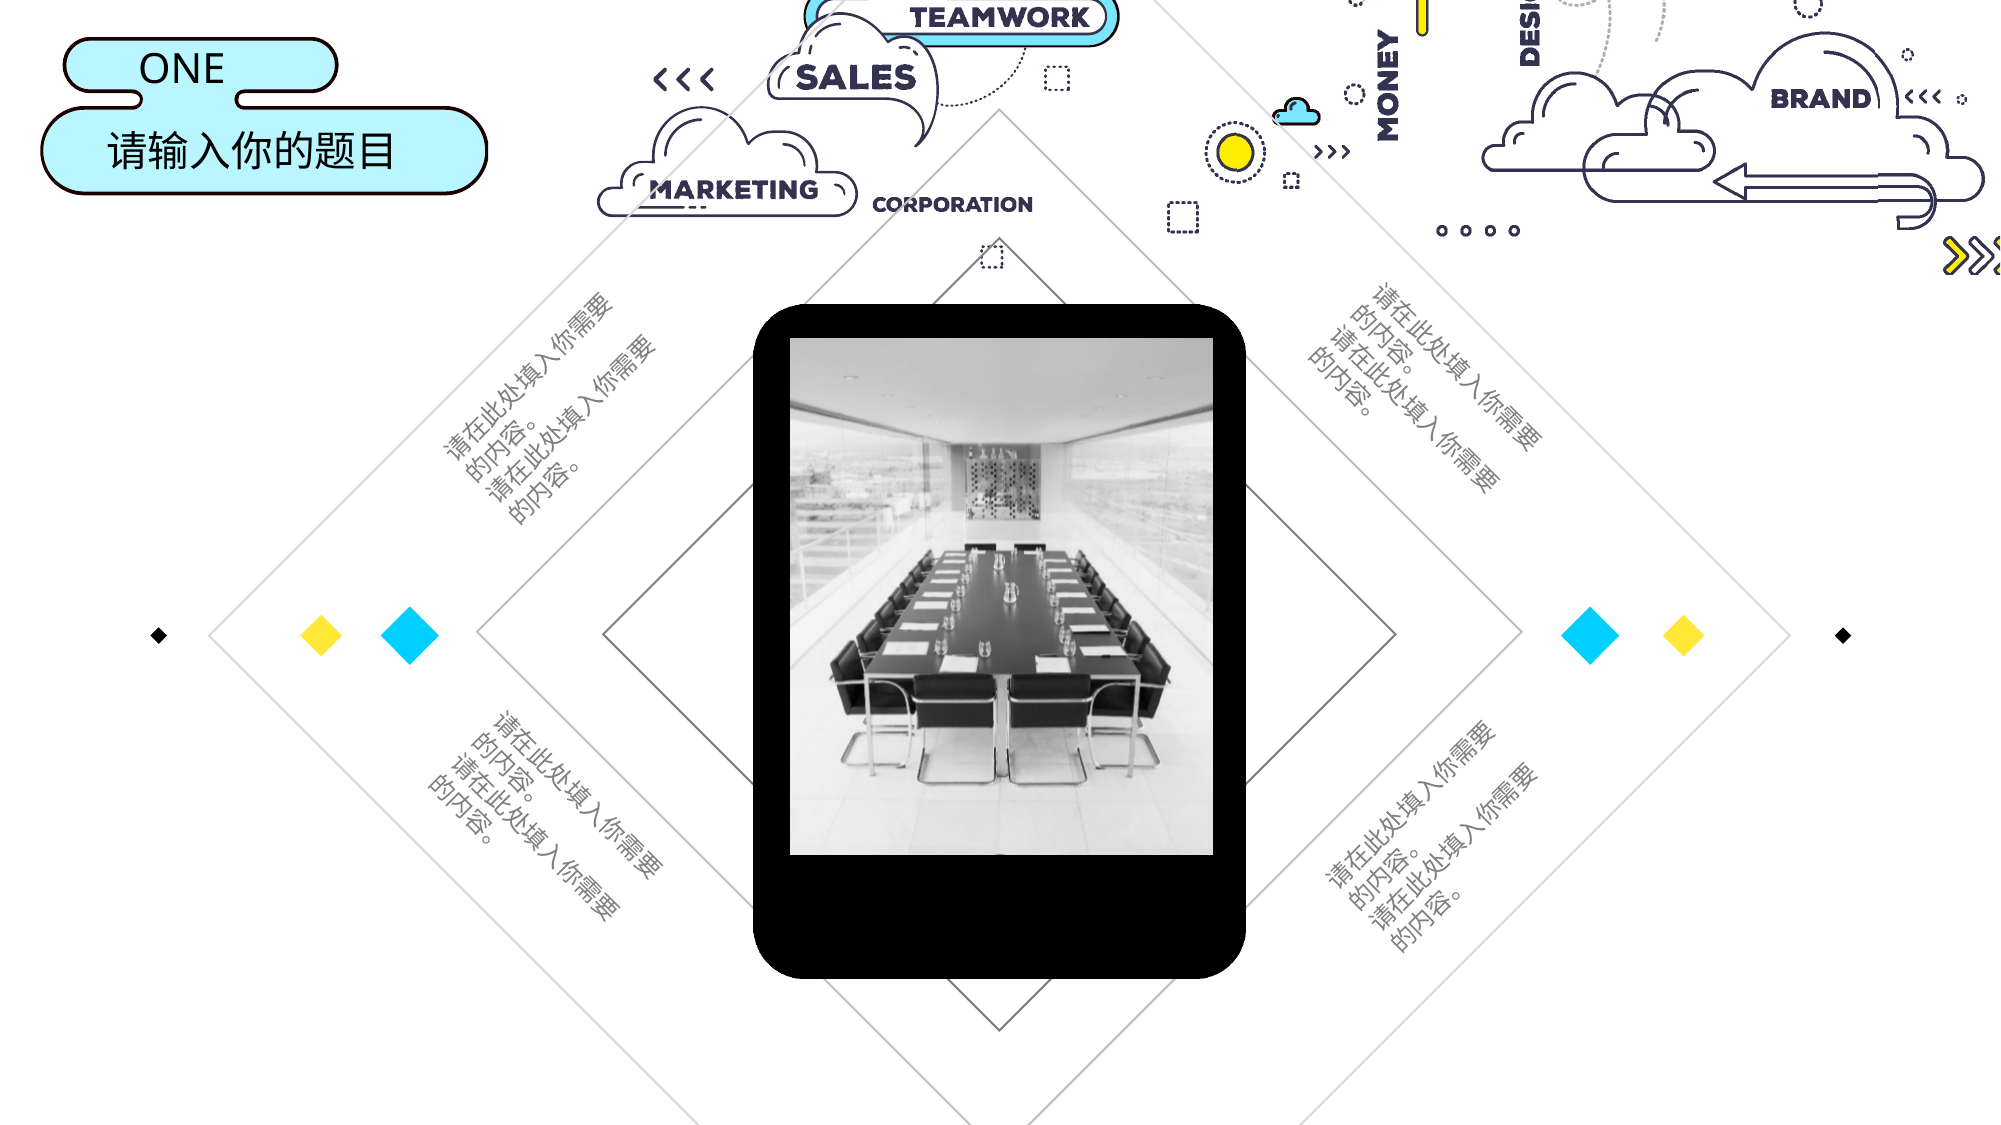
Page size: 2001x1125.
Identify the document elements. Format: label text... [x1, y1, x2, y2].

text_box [1569, 614, 1849, 657]
text_box [228, 0, 1770, 1125]
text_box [753, 304, 1246, 979]
text_box 请在此处填入你需要的内容。 请在此处填入你需要的内容。 [422, 261, 708, 547]
text_box 请在此处填入你需要的内容。 请在此处填入你需要的内容。 [1304, 688, 1590, 974]
text_box 请在此处填入你需要的内容。 请在此处填入你需要的内容。 [408, 688, 694, 974]
text_box 请在此处填入你需要的内容。 请在此处填入你需要的内容。 [1287, 260, 1573, 546]
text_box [152, 614, 431, 657]
